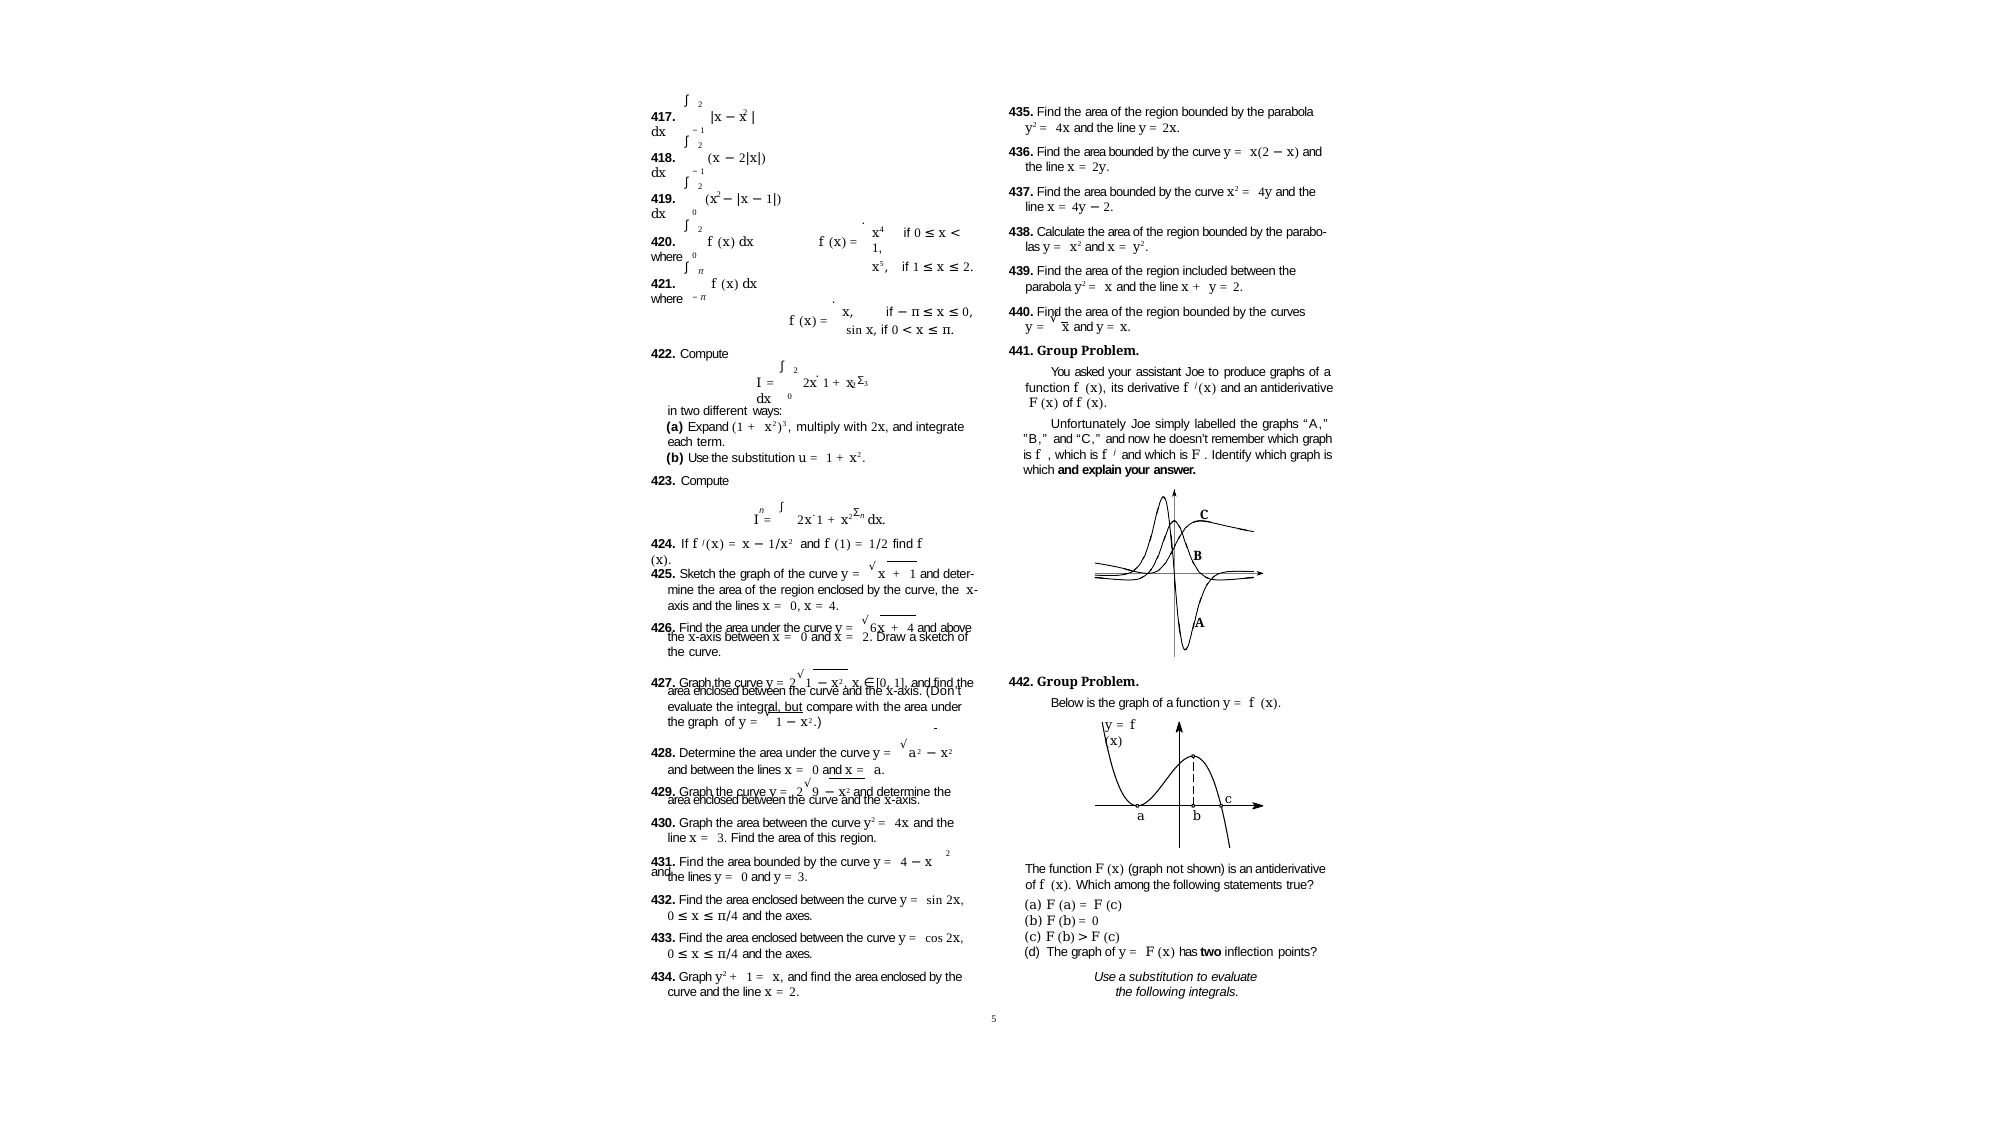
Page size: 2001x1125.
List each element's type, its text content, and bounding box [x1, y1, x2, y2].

text_box ∫ [683, 214, 694, 232]
text_box 440. Find the area of the region bounded by the curves [1007, 301, 1334, 319]
text_box [1176, 722, 1183, 733]
text_box c [1223, 789, 1232, 806]
text_box the line x = 2y. 437. Find the area bounded by the curve x2 = 4y and the [1007, 157, 1334, 197]
text_box 424. If f j(x) = x − 1/x2 and f (1) = 1/2 find f (x). [649, 534, 944, 557]
text_box ∫ [683, 257, 694, 274]
text_box I = ∫ 2x.1 + x2Σn dx. [752, 498, 890, 529]
text_box y = f (x) [1103, 715, 1157, 748]
text_box the lines y = 0 and y = 3. 432. Find the area enclosed between the curve y = sin 2x, 0 ≤ x ≤ π/4 and the axes. 433. Find the area enclosed between the curve y = cos 2x, 0 ≤ x ≤ π/4 and the axes. 434. Graph y2 + 1 = x, and find the area enclosed by the curve and the line x = 2. [649, 859, 978, 1000]
text_box 2 [696, 222, 705, 232]
text_box π [696, 264, 706, 274]
text_box 428. Determine the area under the curve y = √a2 − x2 and between the lines x = 0 and x = a. [649, 736, 976, 774]
text_box 436. Find the area bounded by the curve y = x(2 − x) and [1007, 142, 1334, 157]
text_box f (x) = [787, 311, 830, 328]
text_box 422. Compute [649, 344, 736, 362]
text_box 425. Sketch the graph of the curve y = √x + 1 and deter- mine the area of the region enclosed by the curve, the x-axis and the lines x = 0, x = 4. [649, 557, 979, 613]
text_box the x-axis between x = 0 and x = 2. Draw a sketch of the curve. [666, 627, 976, 660]
text_box ∫ [779, 356, 790, 373]
text_box area enclosed between the curve and the x-axis. 430. Graph the area between the curve y2 = 4x and the line x = 3. Find the area of this region. [649, 782, 976, 846]
text_box . [814, 363, 823, 373]
text_box . [860, 210, 874, 228]
text_box [1107, 748, 1193, 810]
text_box 2Σ3 [850, 367, 871, 373]
text_box B [1191, 545, 1206, 563]
text_box 427. Graph the curve y = 2√1 − x2, x ∈ [0, 1], and find the [649, 665, 976, 692]
text_box ∫ [683, 131, 694, 148]
text_box 2 431. Find the area bounded by the curve y = 4 − x and [649, 850, 976, 859]
text_box 435. Find the area of the region bounded by the parabola y2 = 4x and the line y = 2x. [1007, 102, 1334, 135]
text_box 2 [696, 97, 705, 107]
text_box a [1135, 805, 1146, 823]
text_box √ [1048, 308, 1061, 317]
text_box the graph of y = 1 − x2.) [666, 712, 979, 730]
text_box 426. Find the area under the curve y = √6x + 4 and above [649, 611, 976, 637]
text_box evaluate the integral, but compare with the area under [666, 697, 977, 712]
text_box The function F (x) (graph not shown) is an antiderivative of f (x). Which among the following statements true? F (a) = F (c) F (b) = 0 F (b) > F (c) The graph of y = F (x) has two inflection points? Use a substitution to evaluate the following integrals. [1022, 859, 1334, 1000]
text_box 420. f (x) dx where [649, 232, 786, 265]
text_box 2 [696, 179, 705, 189]
text_box 418. (x − 2|x|) dx [649, 148, 780, 181]
text_box [1194, 756, 1230, 848]
text_box 429. Graph the curve y = 2√9 − x2 and determine the [649, 774, 976, 782]
text_box ∫ [683, 90, 694, 107]
text_box x, if − π ≤ x ≤ 0, sin x, if 0 < x ≤ π. [841, 298, 975, 338]
text_box b [1191, 805, 1200, 823]
text_box f (x) = [817, 232, 860, 249]
text_box 2 [792, 364, 801, 373]
text_box 442. Group Problem. Below is the graph of a function y = f (x). [1007, 666, 1287, 710]
text_box in two different ways: [666, 401, 786, 416]
text_box x if 0 ≤ x < 1, x5, if 1 ≤ x ≤ 2. [870, 220, 975, 275]
text_box √ [762, 702, 775, 712]
text_box A [1193, 613, 1208, 631]
text_box 441. Group Problem. You asked your assistant Joe to produce graphs of a function f (x), its derivative f j(x) and an antiderivative F (x) of f (x). Unfortunately Joe simply labelled the graphs “A,” ”B,” and “C,” and now he doesn’t remember which graph is f , which is f j and which is F . Identify which graph is which and explain your answer. [1007, 336, 1336, 478]
text_box 417. |x − x | dx [649, 107, 771, 140]
text_box 421. f (x) dx where [649, 274, 790, 307]
text_box 5 [988, 1013, 1012, 1025]
text_box 419. (x − |x − 1|) dx [649, 189, 799, 222]
text_box . [830, 289, 844, 306]
text_box area enclosed between the curve and the x-axis. (Don’t [666, 681, 976, 697]
text_box ∫ [683, 172, 694, 189]
text_box [1252, 802, 1263, 809]
text_box 2 [696, 138, 705, 148]
text_box (a) Expand (1 + x2)3, multiply with 2x, and integrate each term. [665, 416, 976, 449]
text_box C [1198, 505, 1213, 523]
text_box (b) Use the substitution u = 1 + x2. 423. Compute [649, 440, 870, 488]
text_box line x = 4y − 2. 438. Calculate the area of the region bounded by the parabo- las y = x2 and x = y2. 439. Find the area of the region included between the parabola y2 = x and the line x + y = 2. [1007, 197, 1336, 294]
text_box [1094, 489, 1264, 657]
text_box y = x and y = x. [1024, 317, 1134, 335]
text_box I = 2x 1 + x dx [754, 373, 888, 406]
